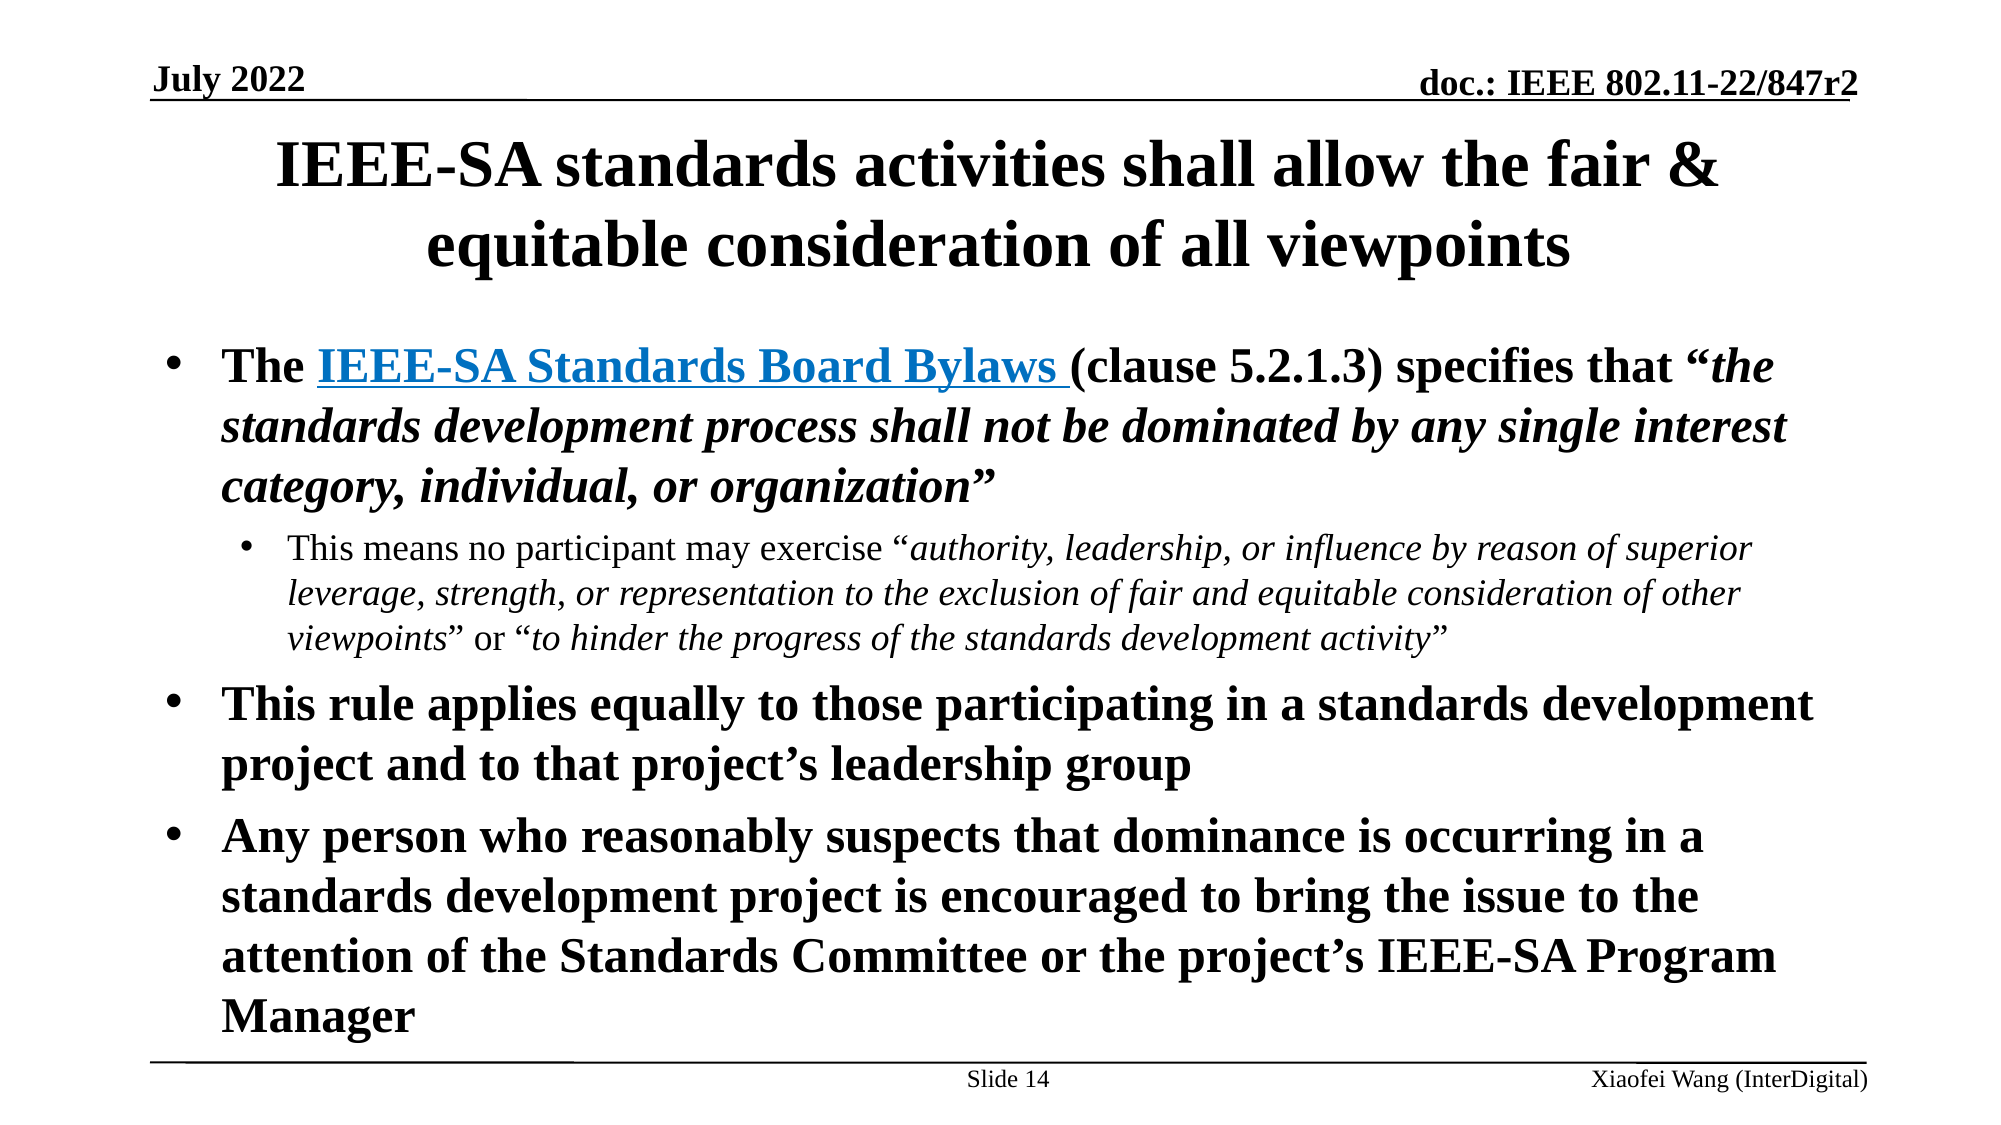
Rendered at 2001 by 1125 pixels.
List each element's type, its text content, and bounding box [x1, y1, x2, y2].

list The IEEE-SA Standards Board Bylaws (clause 5.2.1.3) specifies that “the standards development process shall not be dominated by any single interest category, individual, or organization” This means no participant may exercise “authority, leadership, or influence by reason of superior leverage, strength, or representation to the exclusion of fair and equitable consideration of other viewpoints” or “to hinder the progress of the standards development activity” This rule applies equally to those participating in a standards development project and to that project’s leadership group Any person who reasonably suspects that dominance is occurring in a standards development project is encouraged to bring the issue to the attention of the Standards Committee or the project’s IEEE-SA Program Manager [149, 324, 1850, 1000]
slide_number Slide 14 [950, 1061, 1067, 1123]
title IEEE-SA standards activities shall allow the fair & equitable consideration of all viewpoints [149, 112, 1850, 288]
footer Xiaofei Wang (InterDigital) [1171, 1061, 1869, 1093]
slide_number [152, 54, 563, 100]
